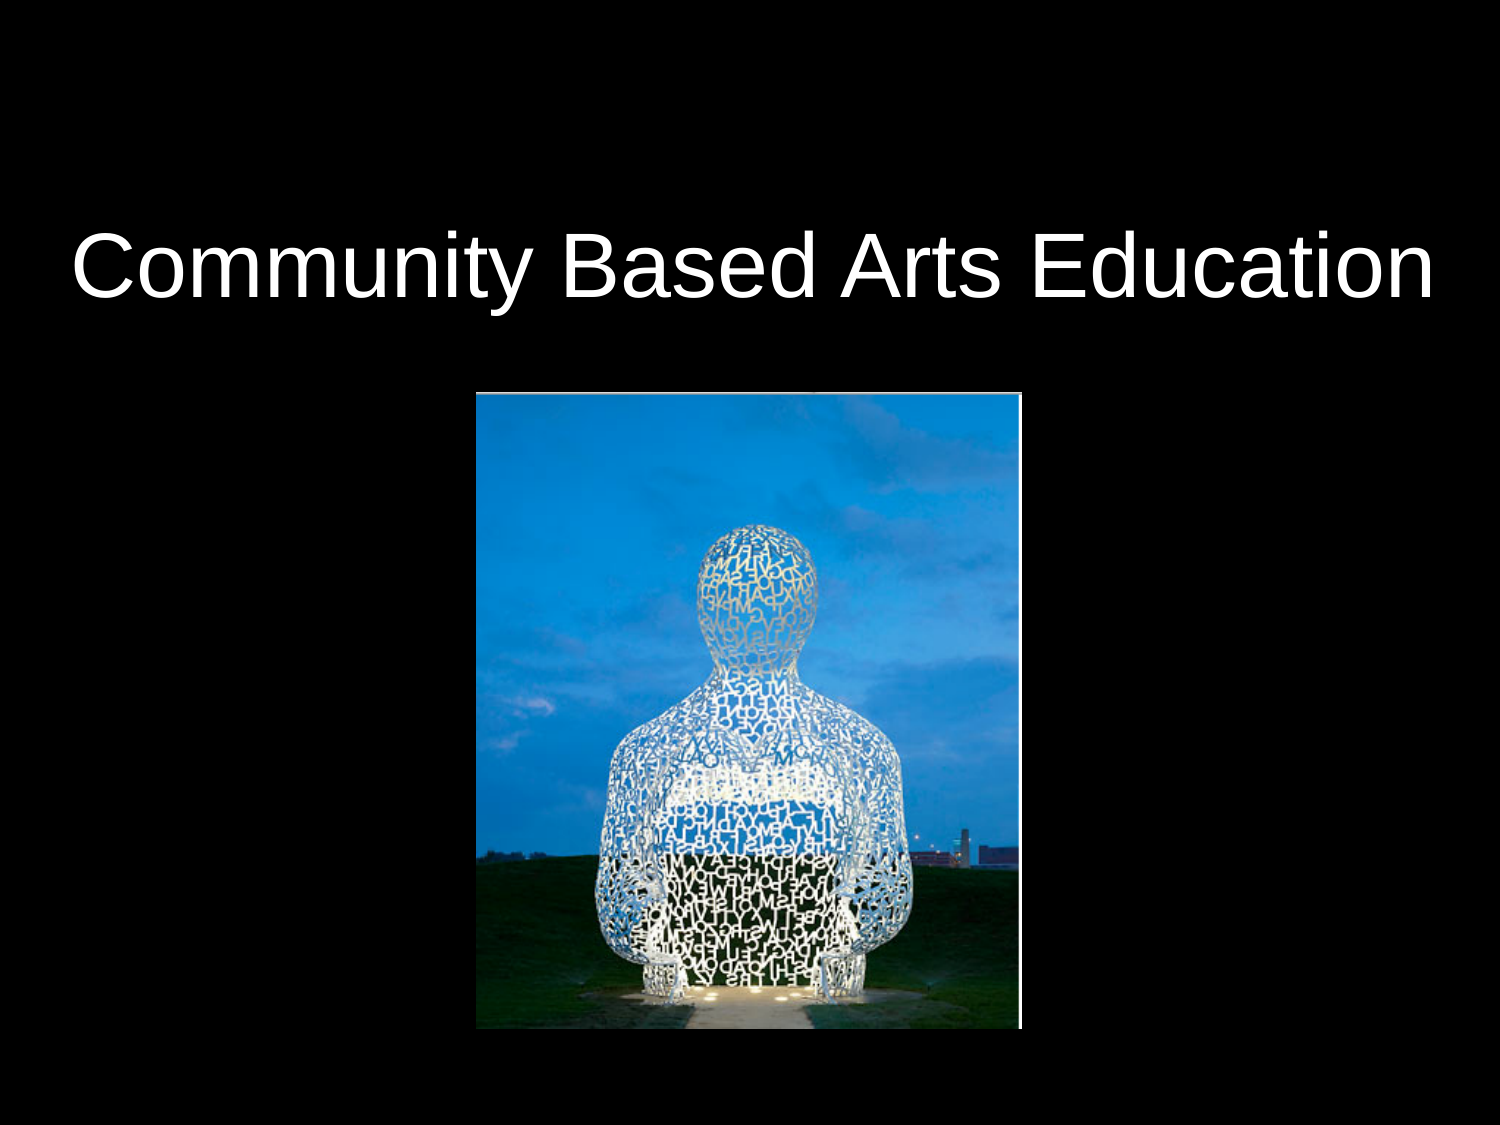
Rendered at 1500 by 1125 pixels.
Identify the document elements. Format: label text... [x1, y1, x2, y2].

title Community Based Arts Education [25, 140, 1484, 382]
picture [476, 392, 1022, 1029]
